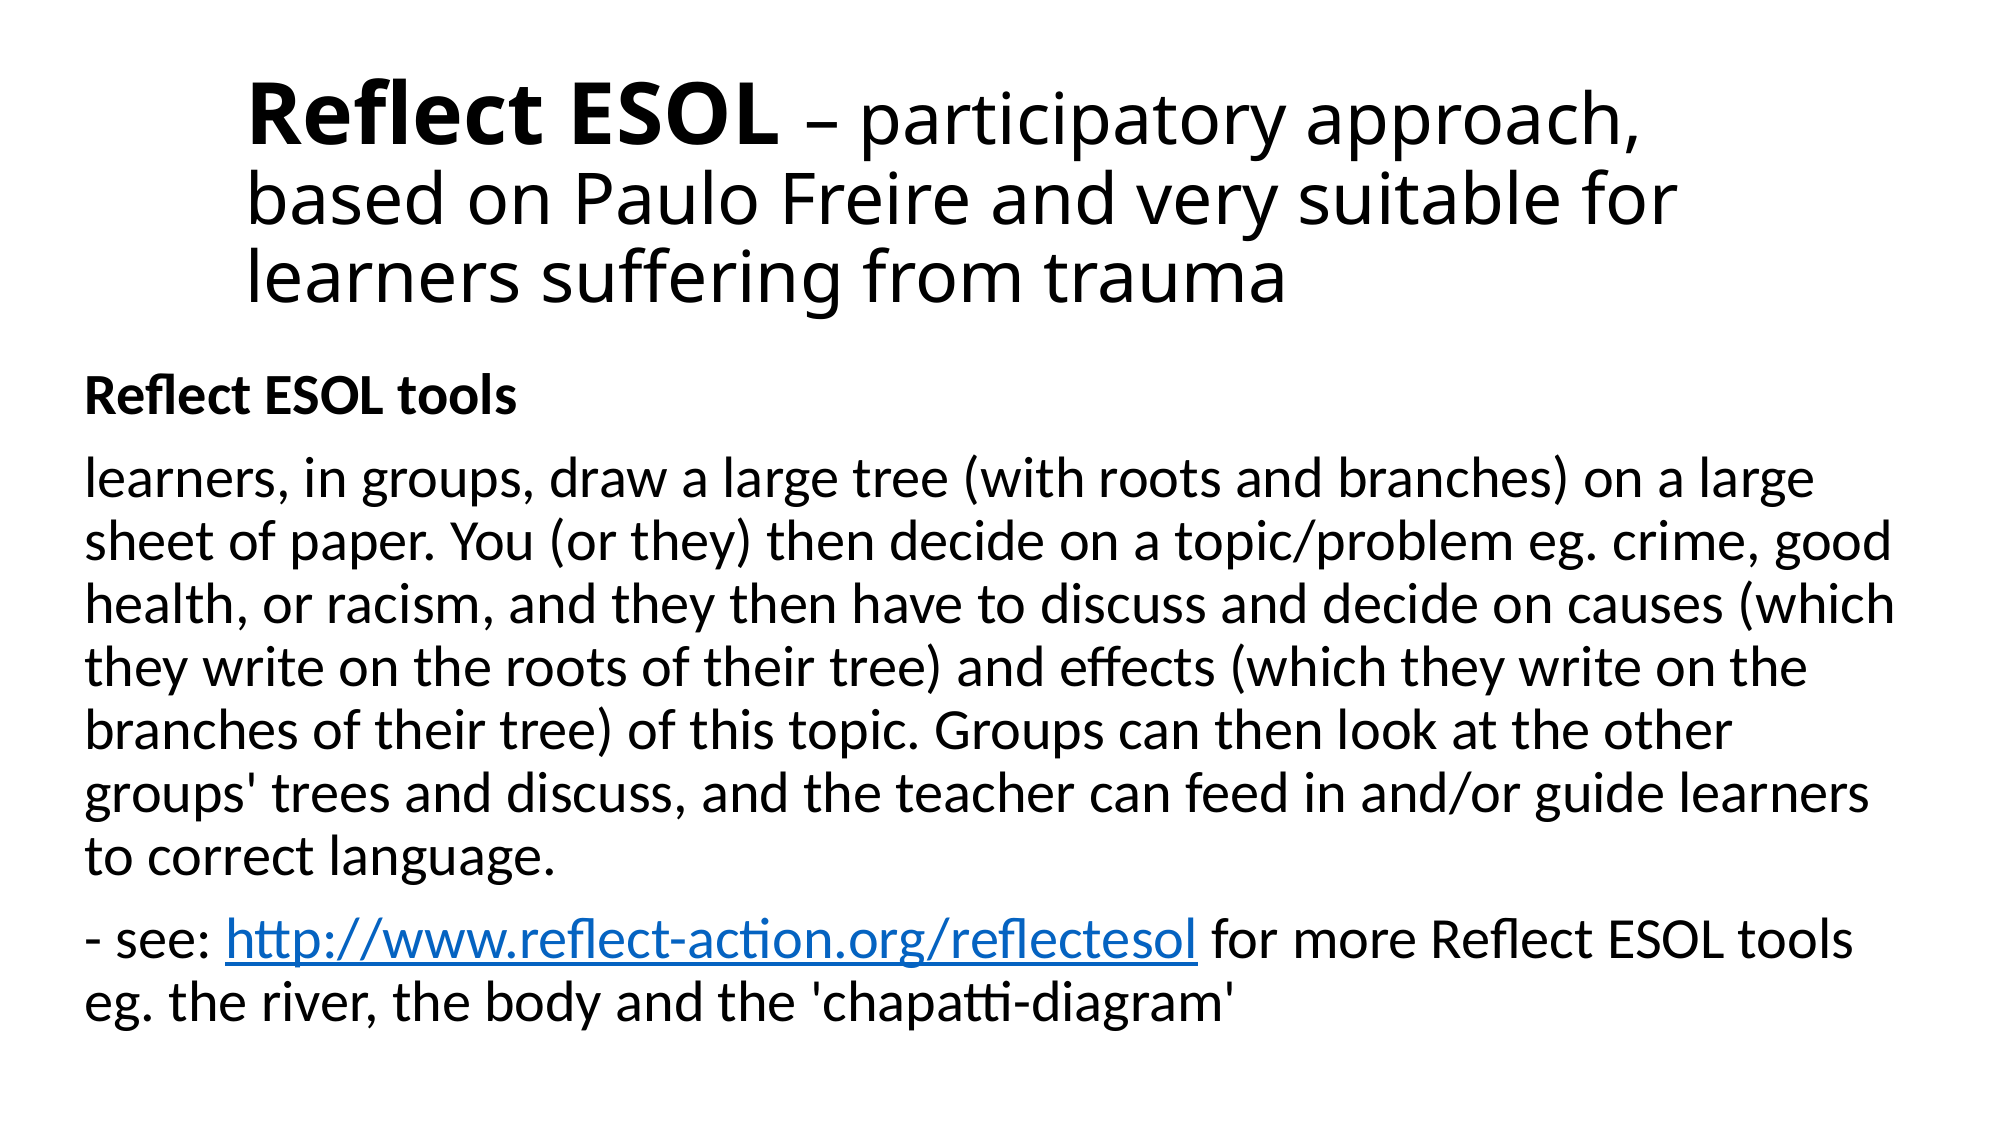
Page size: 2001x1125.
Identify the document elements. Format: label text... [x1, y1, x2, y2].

list Reflect ESOL tools learners, in groups, draw a large tree (with roots and branches) on a large sheet of paper. You (or they) then decide on a topic/problem eg. crime, good health, or racism, and they then have to discuss and decide on causes (which they write on the roots of their tree) and effects (which they write on the branches of their tree) of this topic. Groups can then look at the other groups' trees and discuss, and the teacher can feed in and/or guide learners to correct language. - see: http://www.reflect-action.org/reflectesol for more Reflect ESOL tools eg. the river, the body and the 'chapatti-diagram' [69, 356, 1913, 1079]
title Reflect ESOL – participatory approach, based on Paulo Freire and very suitable for learners suffering from trauma [230, 59, 1863, 329]
